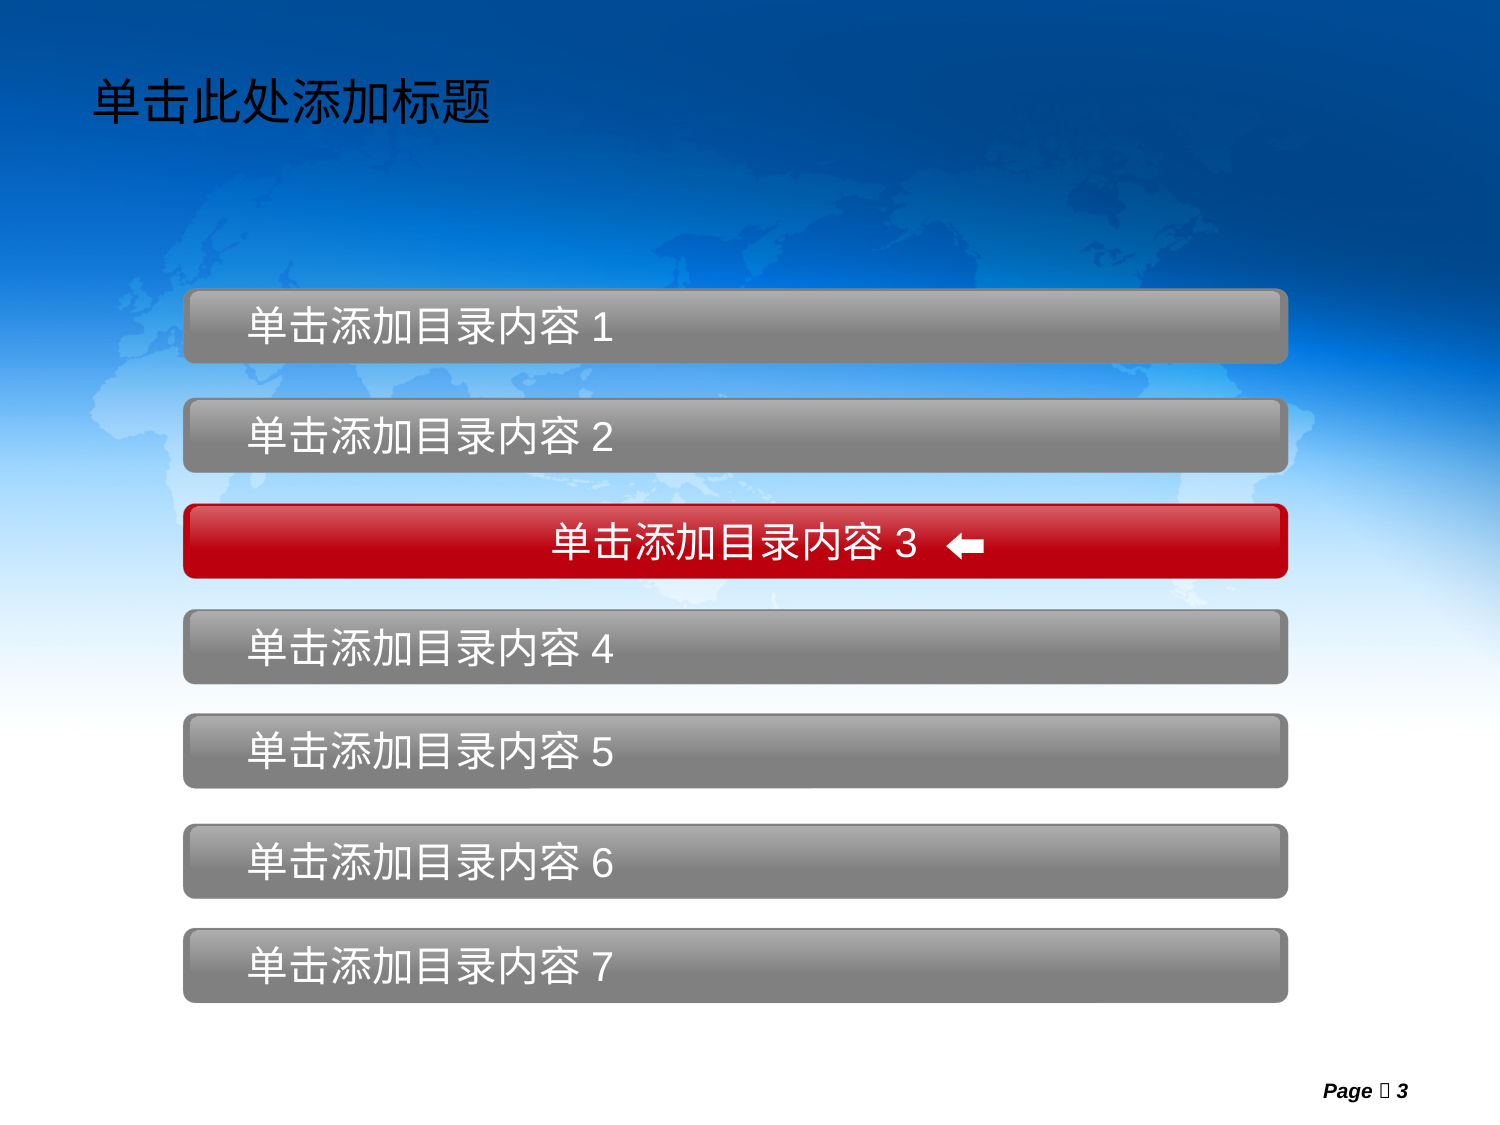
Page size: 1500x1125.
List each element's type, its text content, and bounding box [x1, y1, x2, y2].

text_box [183, 823, 1289, 899]
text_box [183, 288, 1289, 364]
picture [0, 0, 1500, 1125]
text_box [182, 503, 1289, 579]
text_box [183, 713, 1289, 789]
title 单击此处添加标题 [76, 51, 1034, 150]
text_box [183, 927, 1289, 1004]
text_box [183, 397, 1289, 473]
slide_number Page  3 [1186, 1070, 1424, 1103]
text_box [183, 609, 1289, 685]
